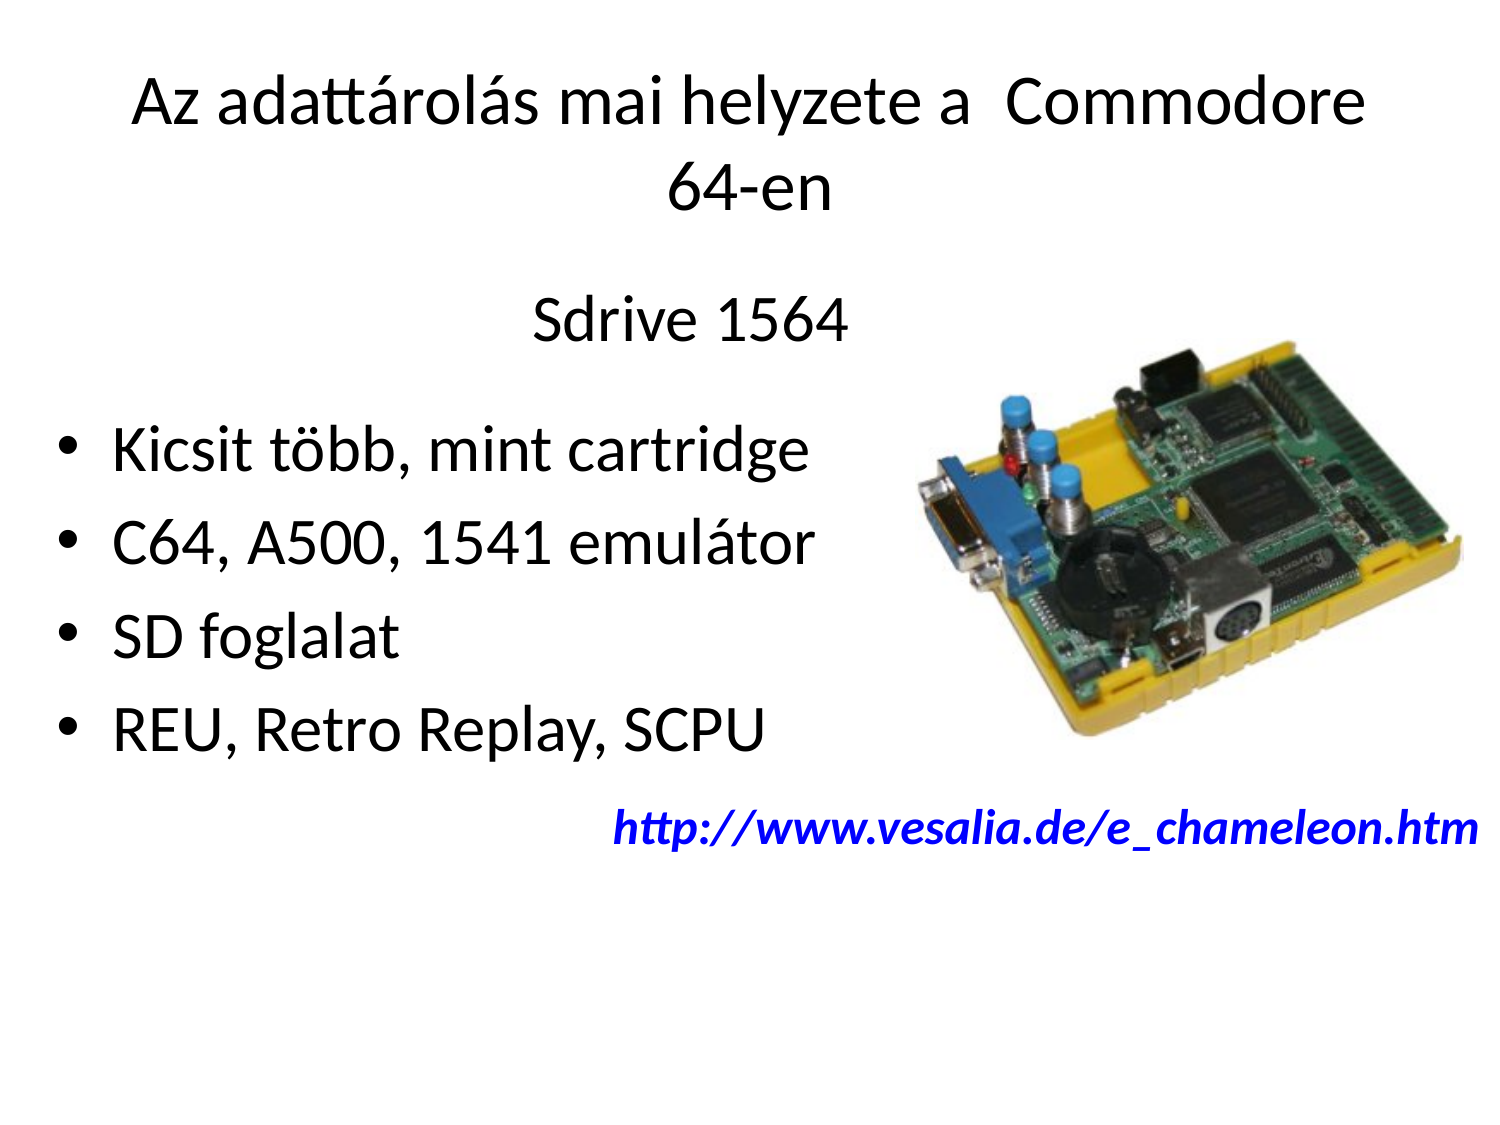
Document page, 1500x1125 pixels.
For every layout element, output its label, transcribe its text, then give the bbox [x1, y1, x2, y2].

text_box http://www.vesalia.de/e_chameleon.htm [597, 786, 1496, 862]
list Sdrive 1564 [360, 267, 1022, 390]
text_box Kicsit több, mint cartridge C64, A500, 1541 emulátor SD foglalat REU, Retro Replay, SCPU [41, 397, 963, 1083]
picture [915, 337, 1465, 740]
title Az adattárolás mai helyzete a Commodore 64-en [75, 45, 1425, 233]
